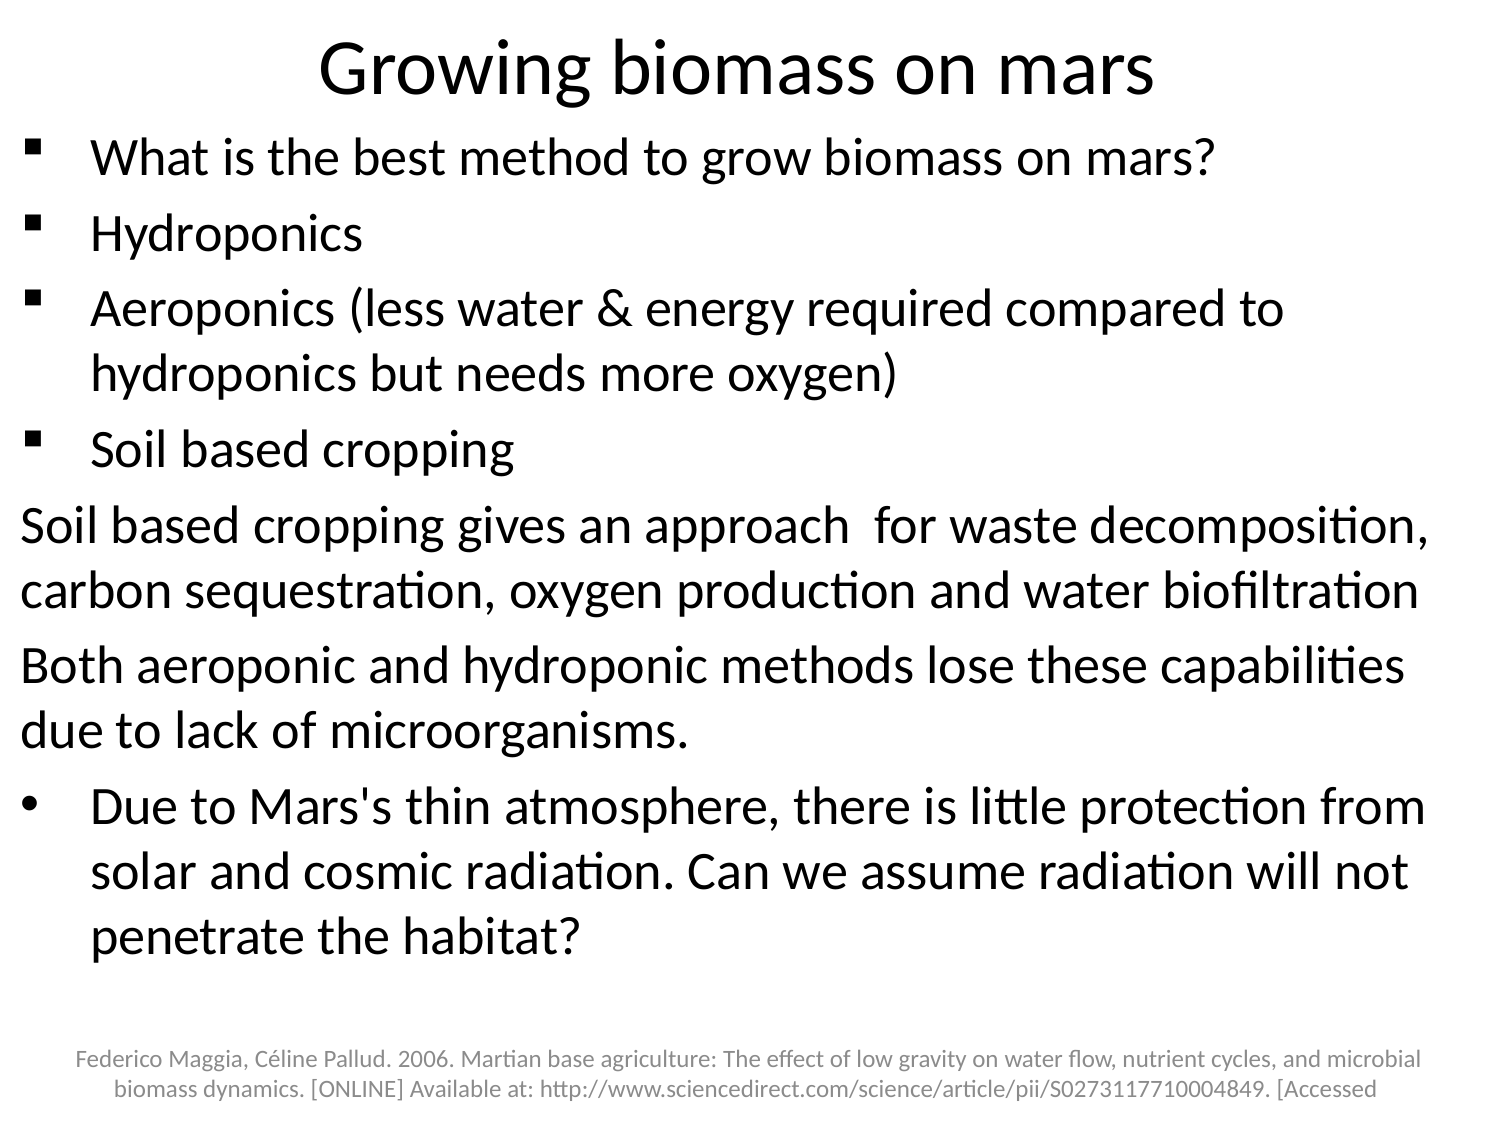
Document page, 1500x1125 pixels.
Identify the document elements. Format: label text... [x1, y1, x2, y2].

footer Federico Maggia, Céline Pallud. 2006. Martian base agriculture: The effect of low gravity on water flow, nutrient cycles, and microbial biomass dynamics. [ONLINE] Available at: http://www.sciencedirect.com/science/article/pii/S0273117710004849. [Accessed [29, 1042, 1471, 1103]
title Growing biomass on mars [100, 7, 1376, 113]
subtitle What is the best method to grow biomass on mars? Hydroponics Aeroponics (less water & energy required compared to hydroponics but needs more oxygen) Soil based cropping Soil based cropping gives an approach for waste decomposition, carbon sequestration, oxygen production and water biofiltration Both aeroponic and hydroponic methods lose these capabilities due to lack of microorganisms. Due to Mars's thin atmosphere, there is little protection from solar and cosmic radiation. Can we assume radiation will not penetrate the habitat? [5, 113, 1459, 1035]
